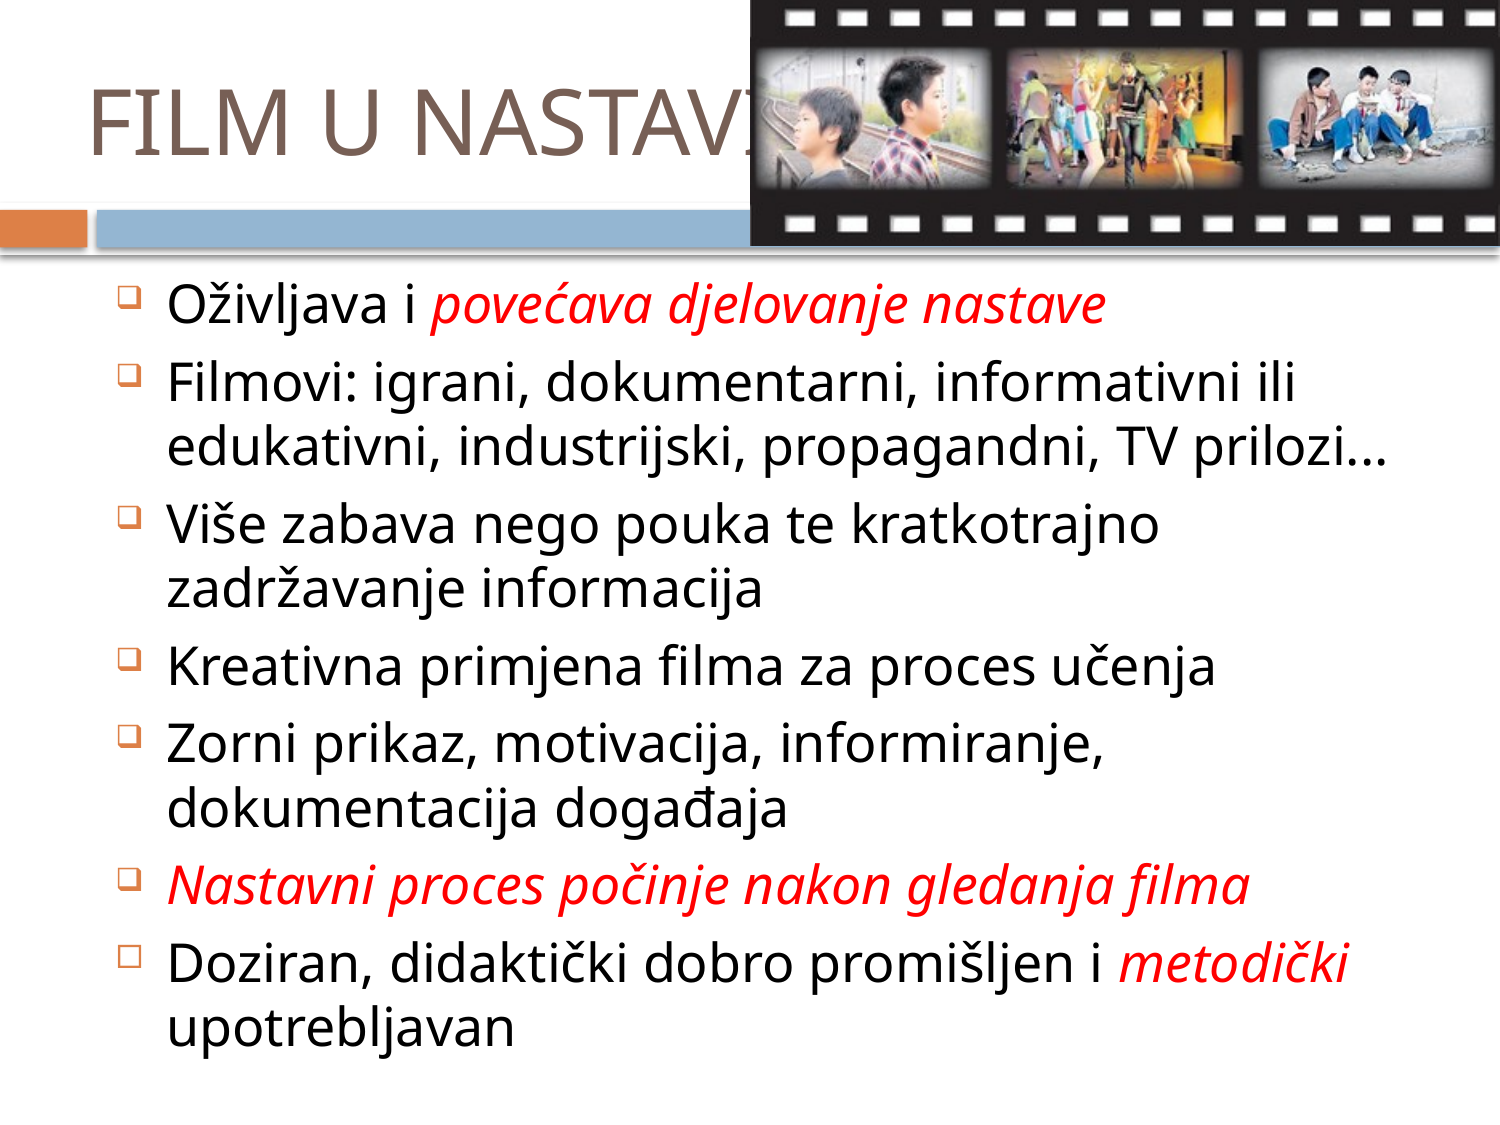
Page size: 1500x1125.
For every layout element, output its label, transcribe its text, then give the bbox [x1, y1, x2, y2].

list Oživljava i povećava djelovanje nastave Filmovi: igrani, dokumentarni, informativni ili edukativni, industrijski, propagandni, TV prilozi... Više zabava nego pouka te kratkotrajno zadržavanje informacija Kreativna primjena filma za proces učenja Zorni prikaz, motivacija, informiranje, dokumentacija događaja Nastavni proces počinje nakon gledanja filma Doziran, didaktički dobro promišljen i metodički upotrebljavan [100, 262, 1439, 1067]
picture [749, 0, 1500, 247]
title FILM U NASTAVI [70, 37, 743, 201]
